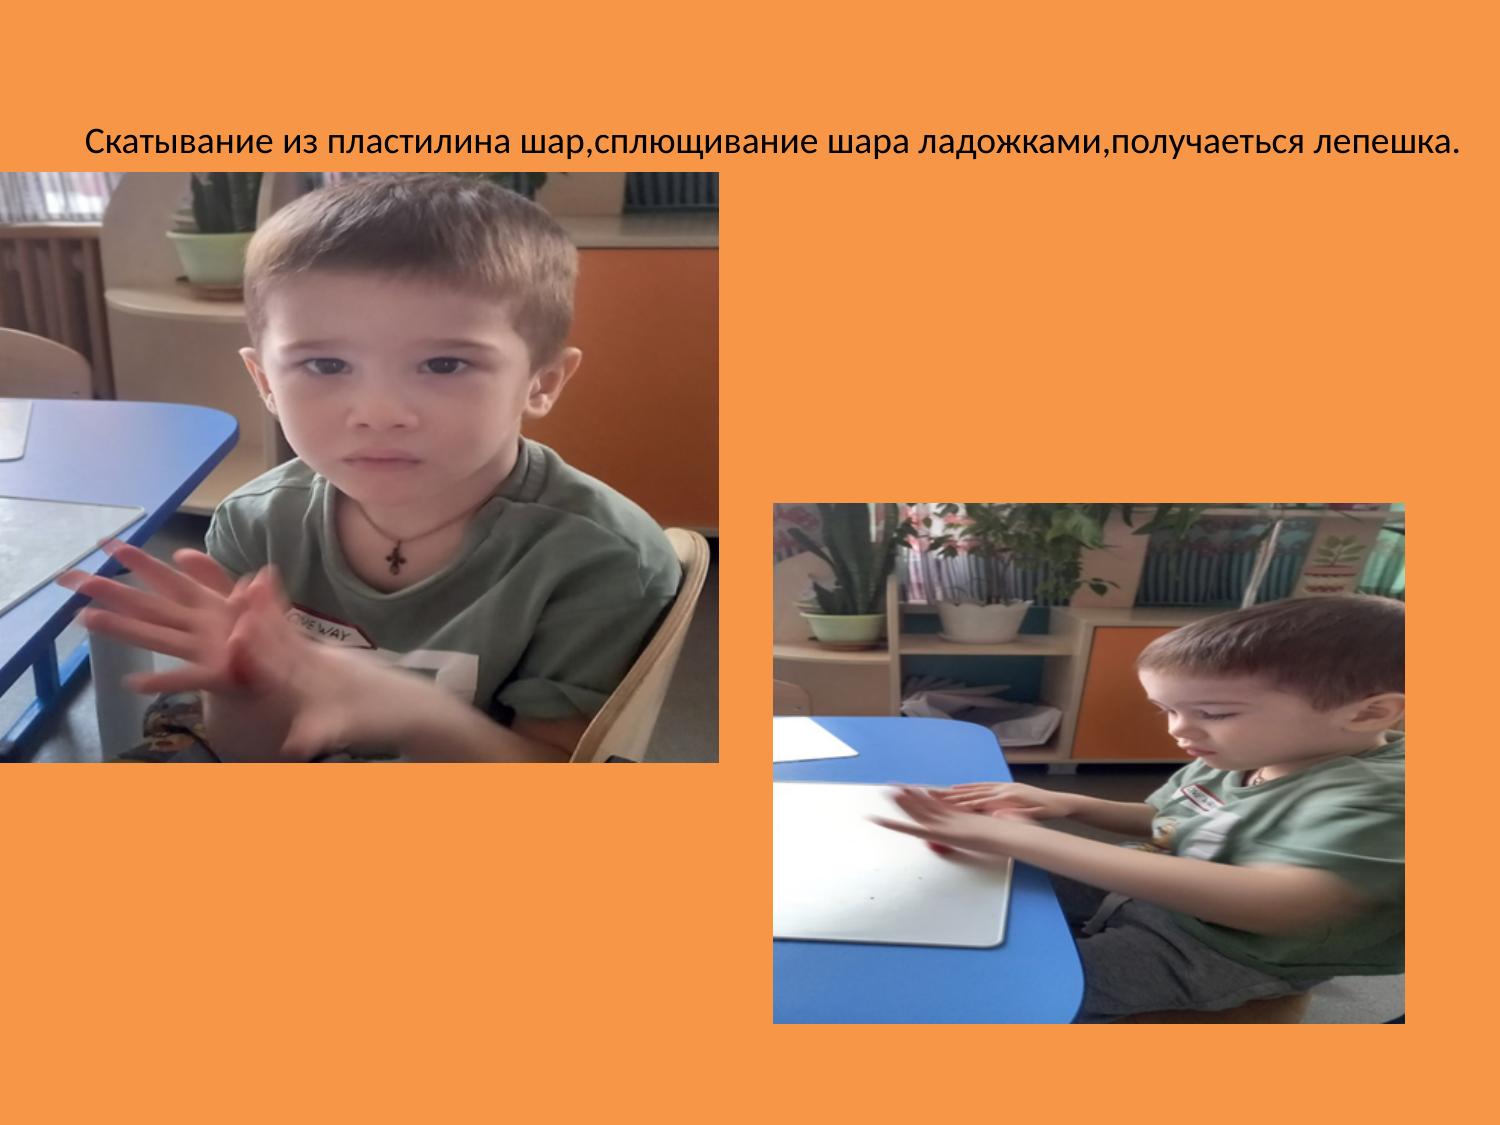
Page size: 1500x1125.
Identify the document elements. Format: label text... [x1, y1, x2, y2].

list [0, 172, 719, 763]
title Скатывание из пластилина шар,сплющивание шара ладожками,получаеться лепешка. [53, 45, 1495, 233]
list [773, 503, 1405, 1024]
